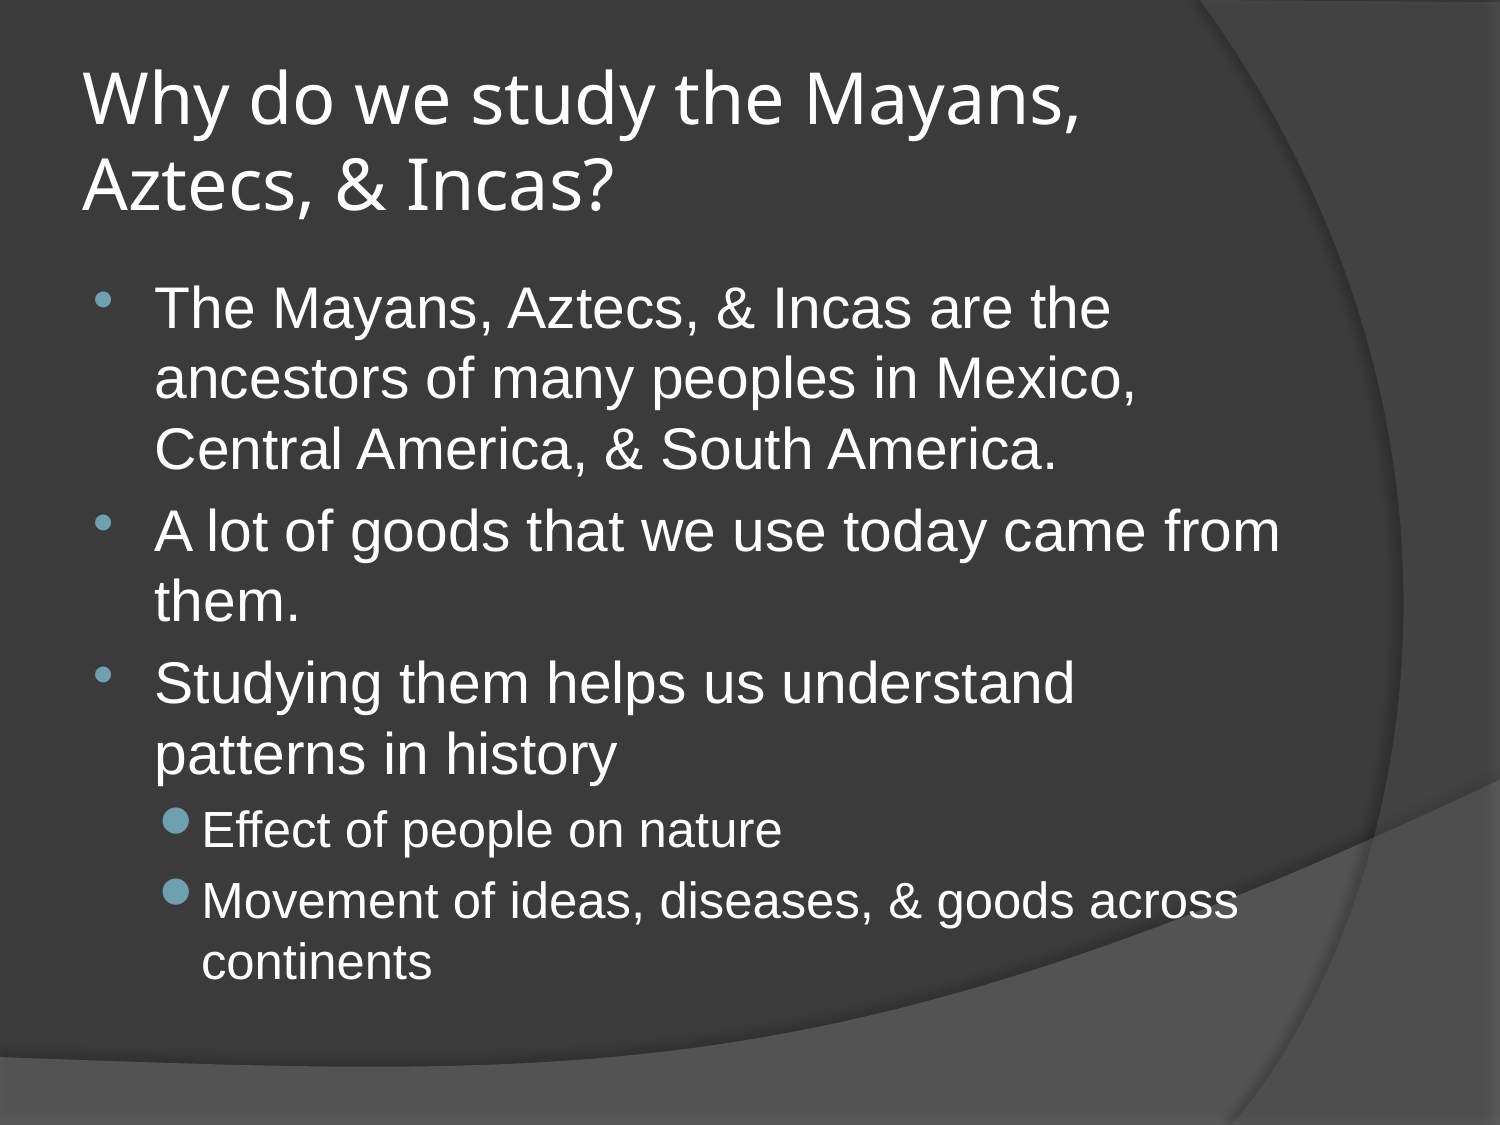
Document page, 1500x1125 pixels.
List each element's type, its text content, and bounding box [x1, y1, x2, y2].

title Why do we study the Mayans, Aztecs, & Incas? [75, 45, 1300, 233]
list The Mayans, Aztecs, & Incas are the ancestors of many peoples in Mexico, Central America, & South America. A lot of goods that we use today came from them. Studying them helps us understand patterns in history Effect of people on nature Movement of ideas, diseases, & goods across continents [75, 262, 1300, 1005]
